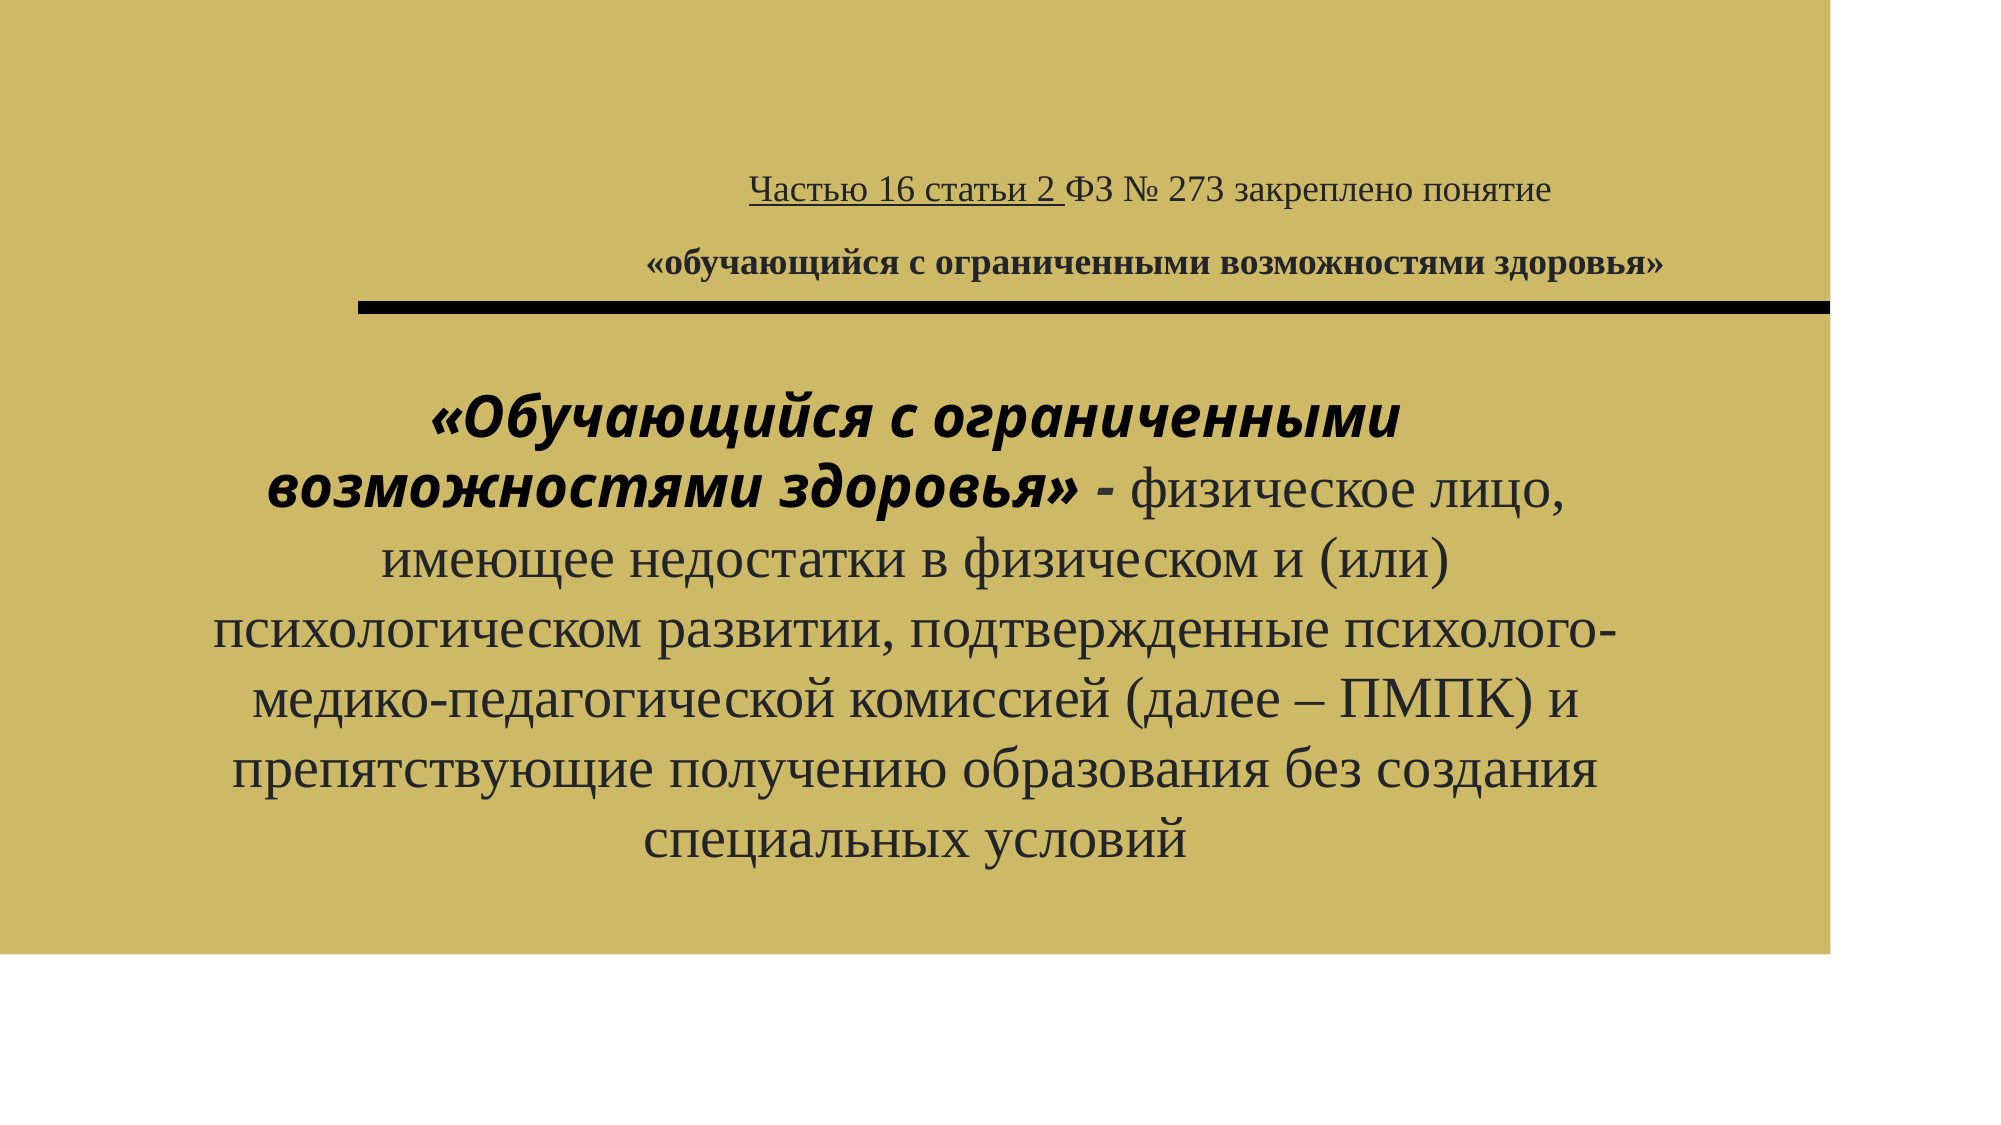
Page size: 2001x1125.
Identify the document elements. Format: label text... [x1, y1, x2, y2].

list «Обучающийся с ограниченными возможностями здоровья» - физическое лицо, имеющее недостатки в физическом и (или) психологическом развитии, подтвержденные психолого-медико-педагогической комиссией (далее – ПМПК) и препятствующие получению образования без создания специальных условий [187, 379, 1645, 906]
text_box Частью 16 статьи 2 ФЗ № 273 закреплено понятие «обучающийся с ограниченными возможностями здоровья» [602, 149, 1709, 290]
